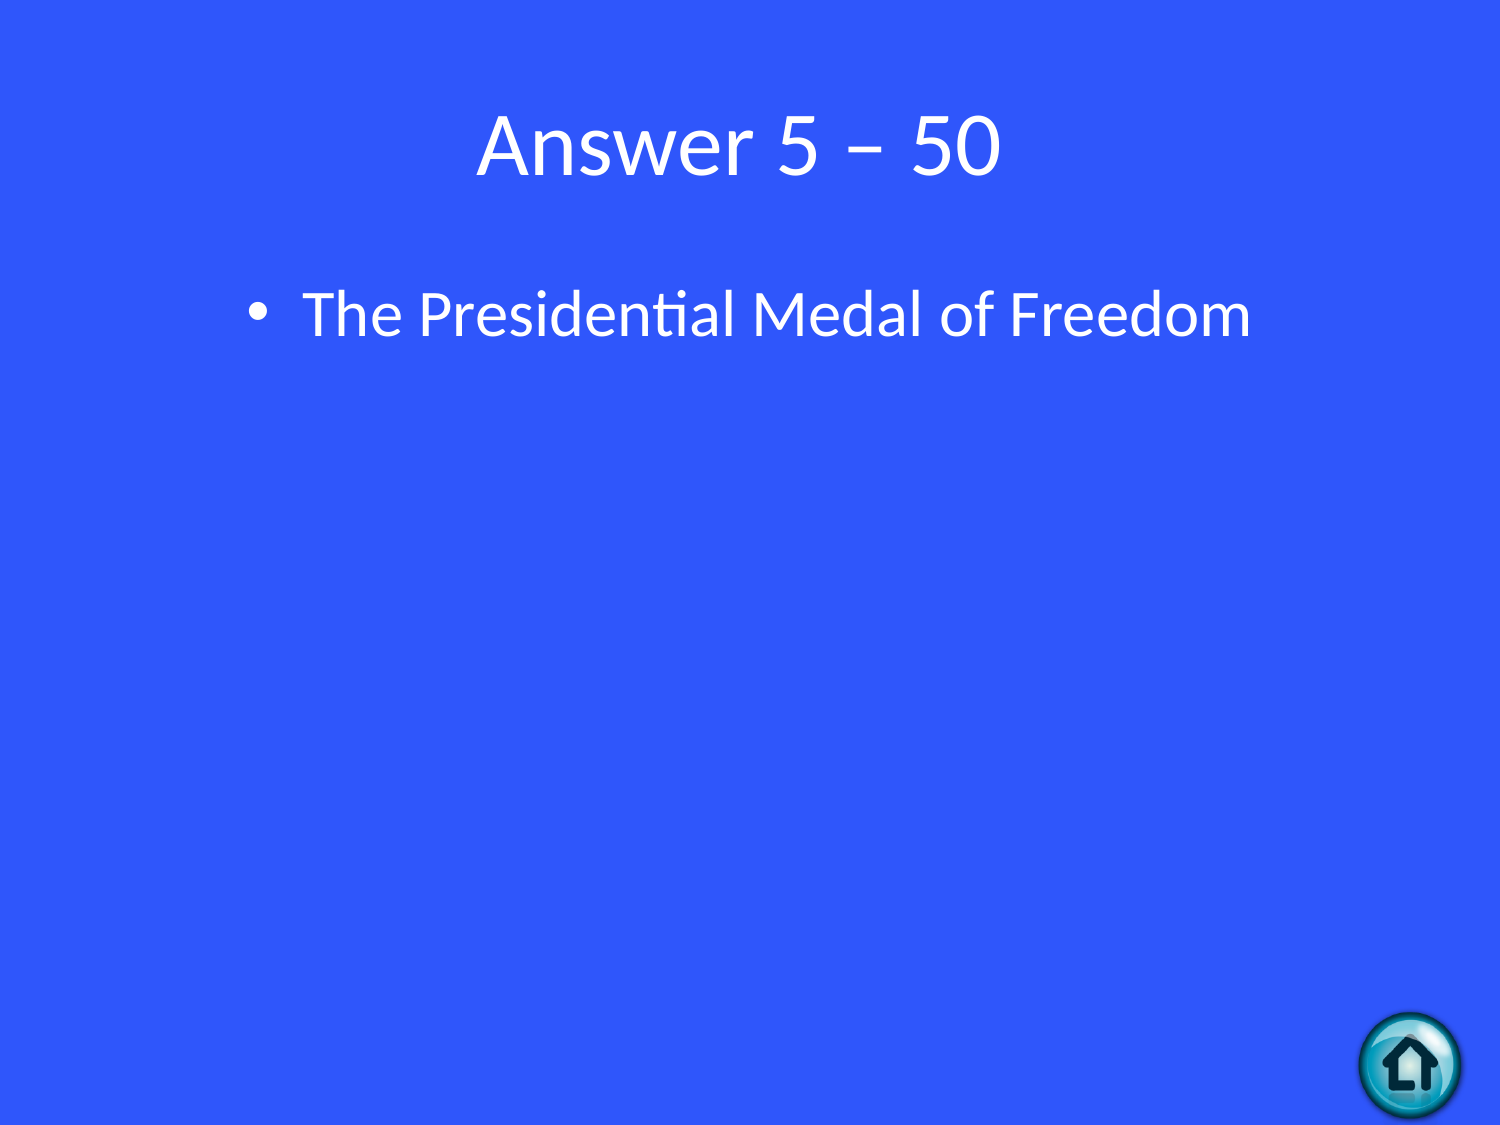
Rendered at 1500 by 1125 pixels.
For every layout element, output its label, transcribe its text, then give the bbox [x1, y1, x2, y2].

title Answer 5 – 50 [74, 44, 1426, 233]
picture [1349, 1006, 1469, 1125]
list The Presidential Medal of Freedom [74, 262, 1426, 1006]
